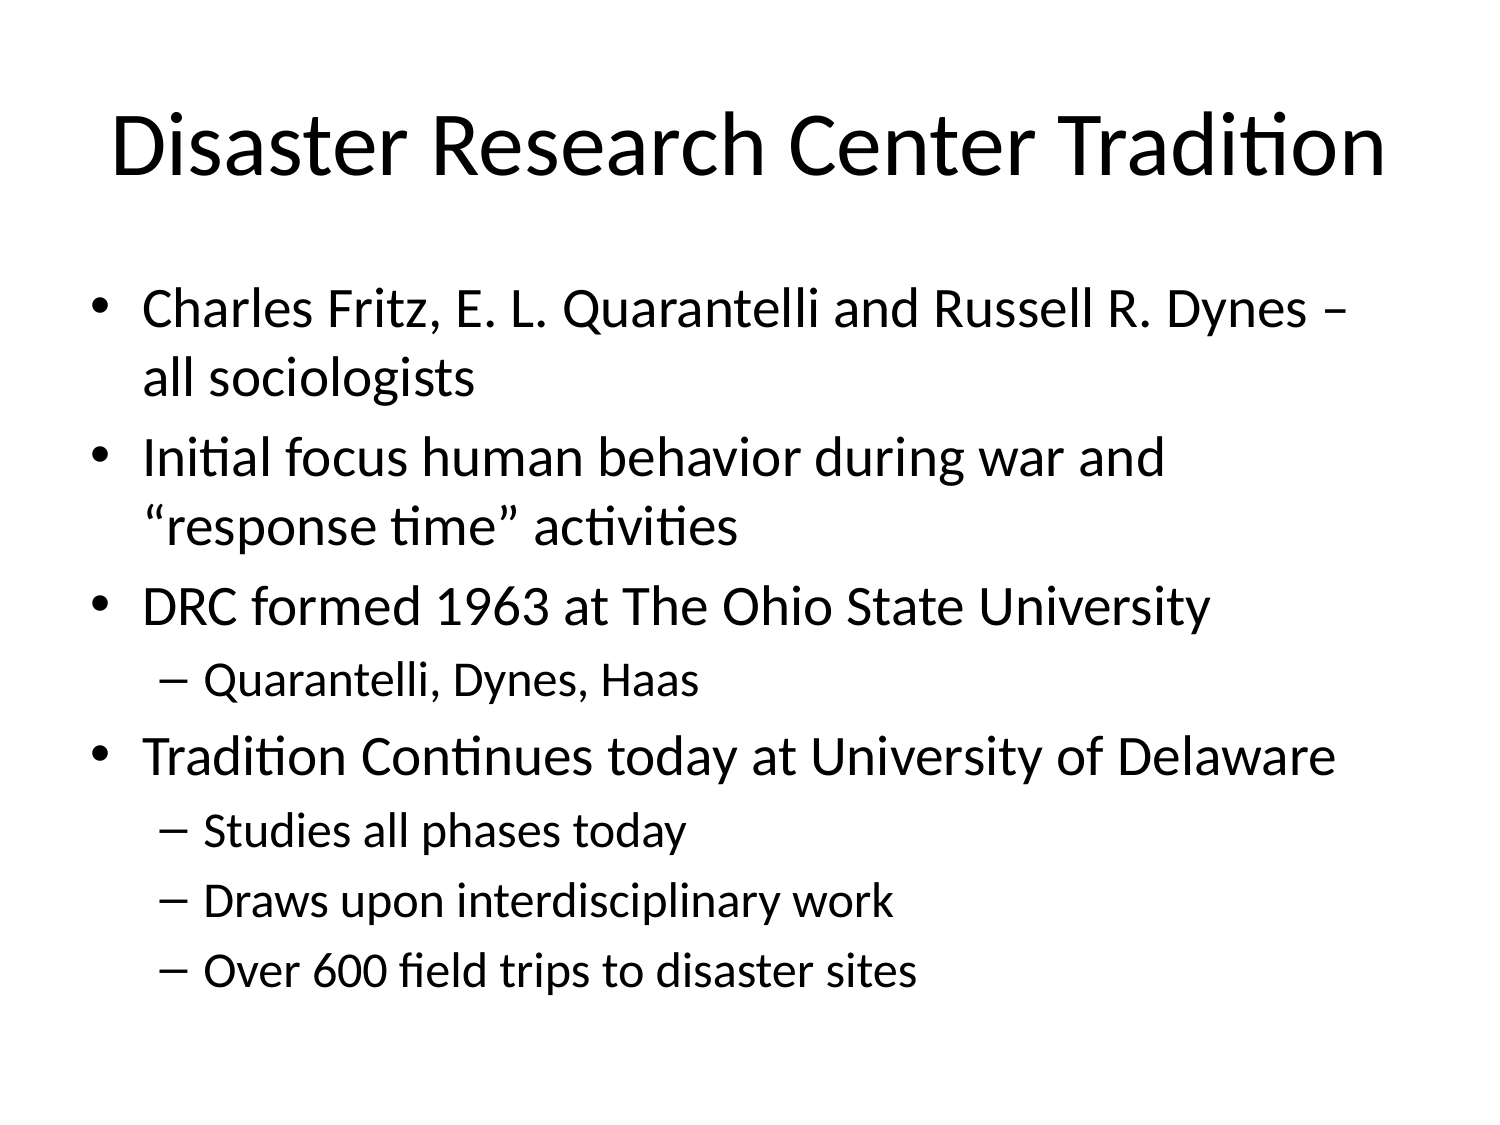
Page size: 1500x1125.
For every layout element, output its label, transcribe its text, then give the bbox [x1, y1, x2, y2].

title Disaster Research Center Tradition [75, 45, 1425, 233]
list Charles Fritz, E. L. Quarantelli and Russell R. Dynes – all sociologists Initial focus human behavior during war and “response time” activities DRC formed 1963 at The Ohio State University Quarantelli, Dynes, Haas Tradition Continues today at University of Delaware Studies all phases today Draws upon interdisciplinary work Over 600 field trips to disaster sites [75, 262, 1425, 1005]
